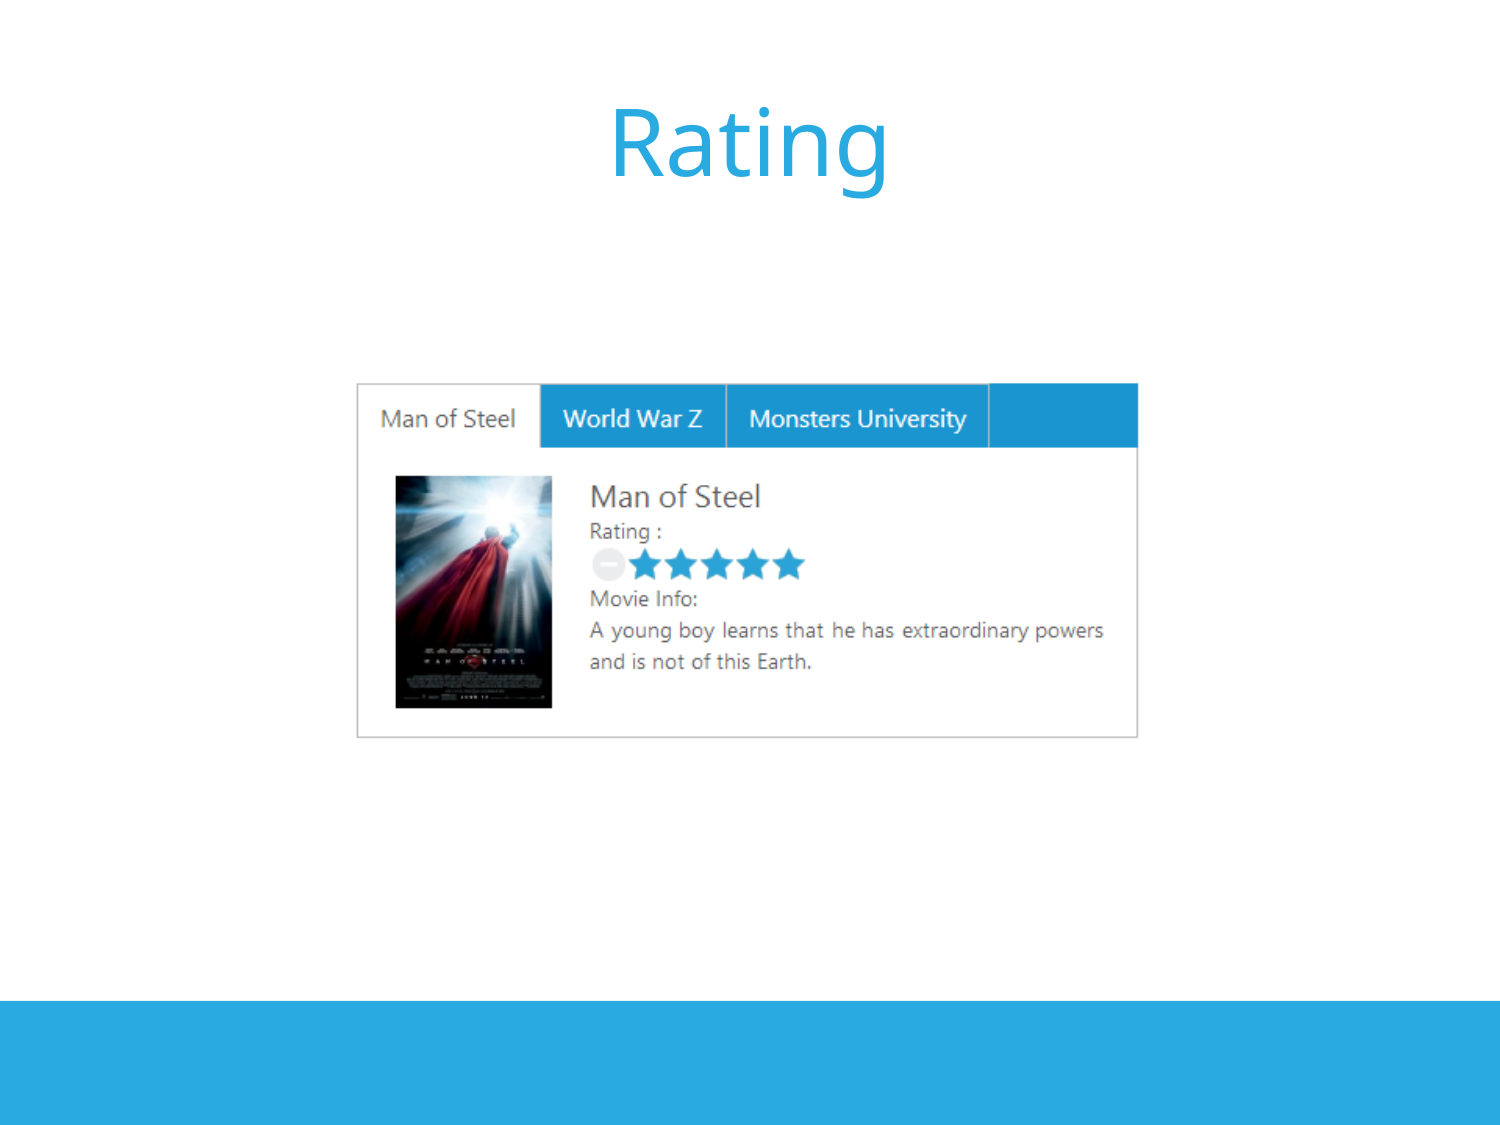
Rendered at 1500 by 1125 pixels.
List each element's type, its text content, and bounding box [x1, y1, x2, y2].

title Rating [75, 45, 1425, 233]
picture [345, 371, 1155, 754]
text_box [0, 999, 1500, 1125]
